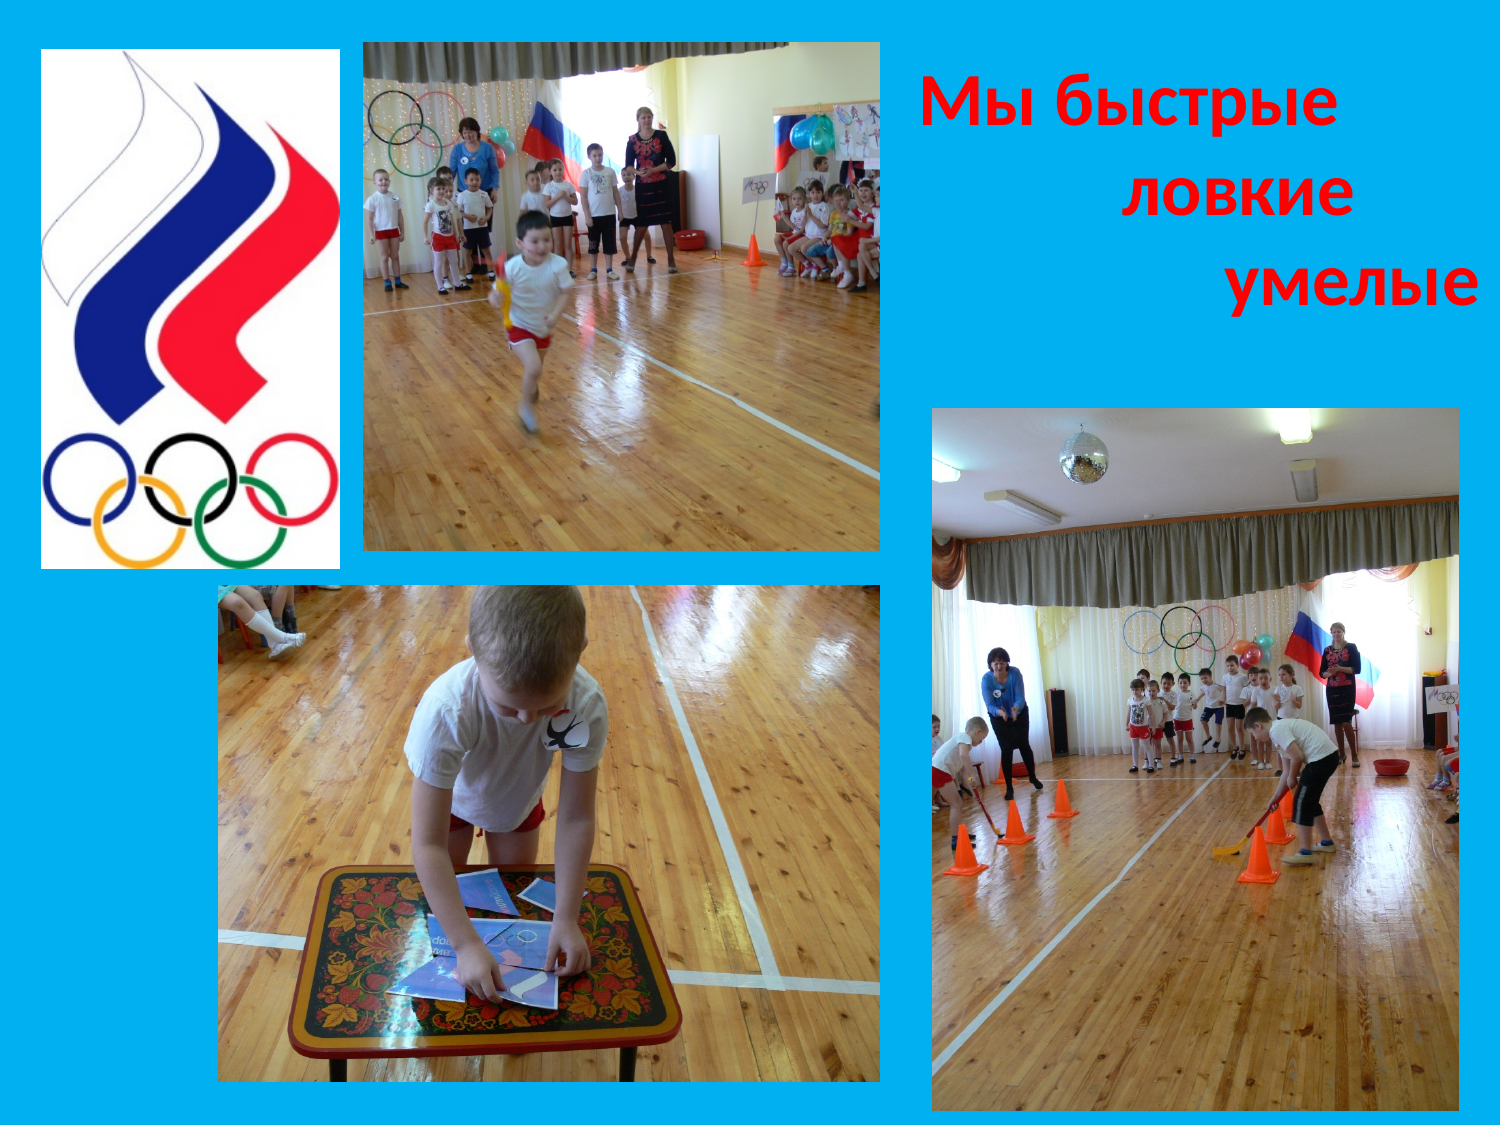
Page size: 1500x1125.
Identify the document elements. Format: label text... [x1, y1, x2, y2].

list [363, 42, 881, 551]
picture [219, 586, 879, 1081]
picture [933, 409, 1458, 1110]
text_box Мы быстрые ловкие умелые [903, 42, 1500, 328]
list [40, 49, 340, 570]
